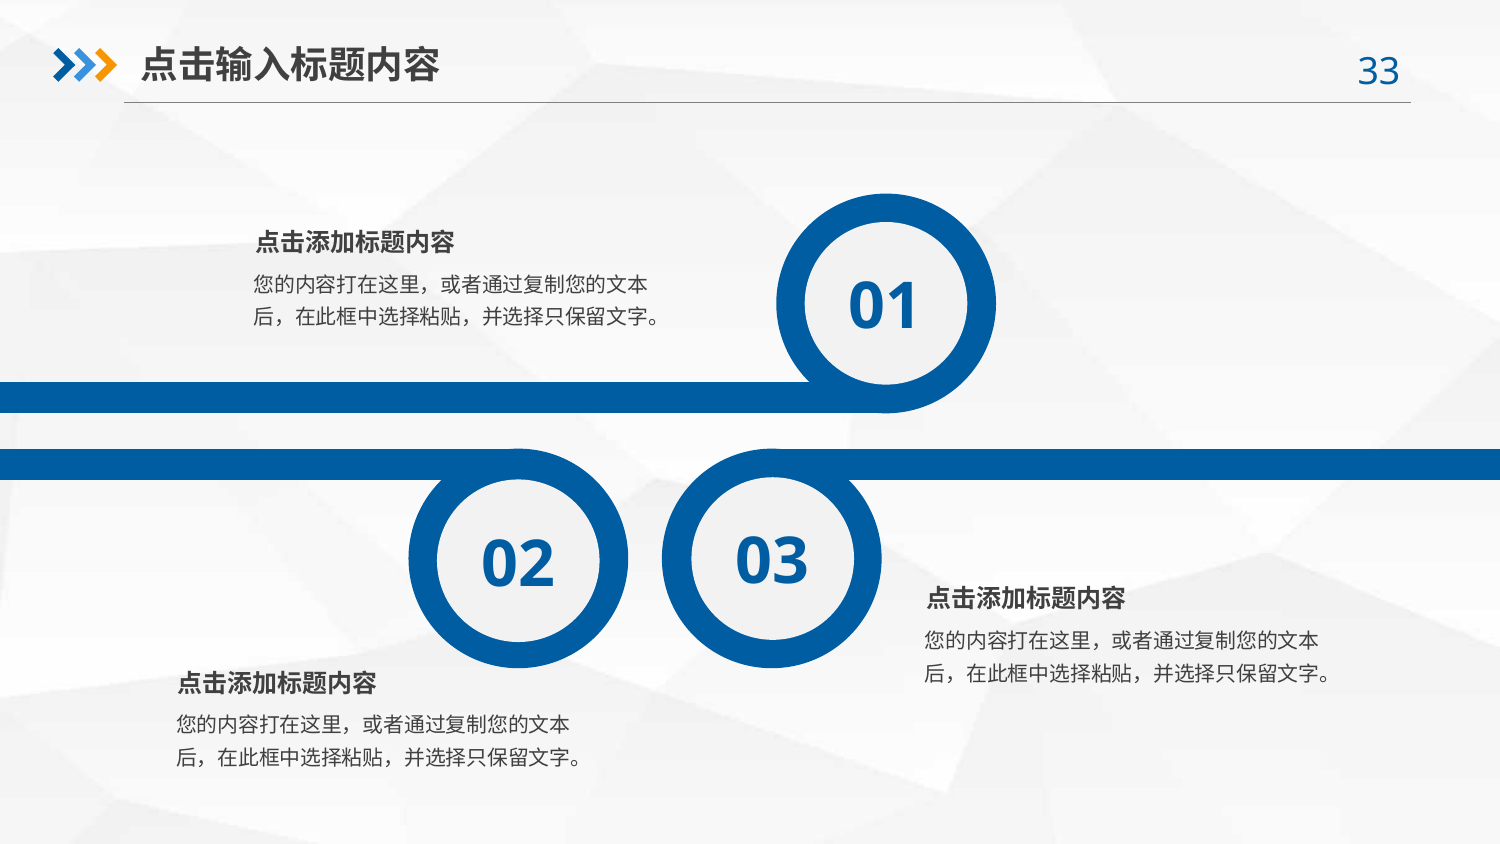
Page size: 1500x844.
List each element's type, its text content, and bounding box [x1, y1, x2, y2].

text_box 点击输入标题内容 [140, 32, 491, 95]
text_box [0, 446, 523, 482]
text_box 点击添加标题内容 [166, 661, 390, 703]
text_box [776, 193, 997, 414]
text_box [661, 448, 882, 669]
text_box [0, 380, 770, 415]
text_box 点击添加标题内容 [915, 577, 1139, 619]
text_box [770, 446, 1500, 482]
text_box 点击添加标题内容 [244, 220, 468, 263]
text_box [408, 448, 629, 669]
text_box 您的内容打在这里，或者通过复制您的文本后，在此框中选择粘贴，并选择只保留文字。 [913, 614, 1341, 691]
text_box 您的内容打在这里，或者通过复制您的文本后，在此框中选择粘贴，并选择只保留文字。 [164, 698, 599, 776]
text_box 您的内容打在这里，或者通过复制您的文本后，在此框中选择粘贴，并选择只保留文字。 [242, 258, 670, 335]
picture [0, 0, 1500, 844]
